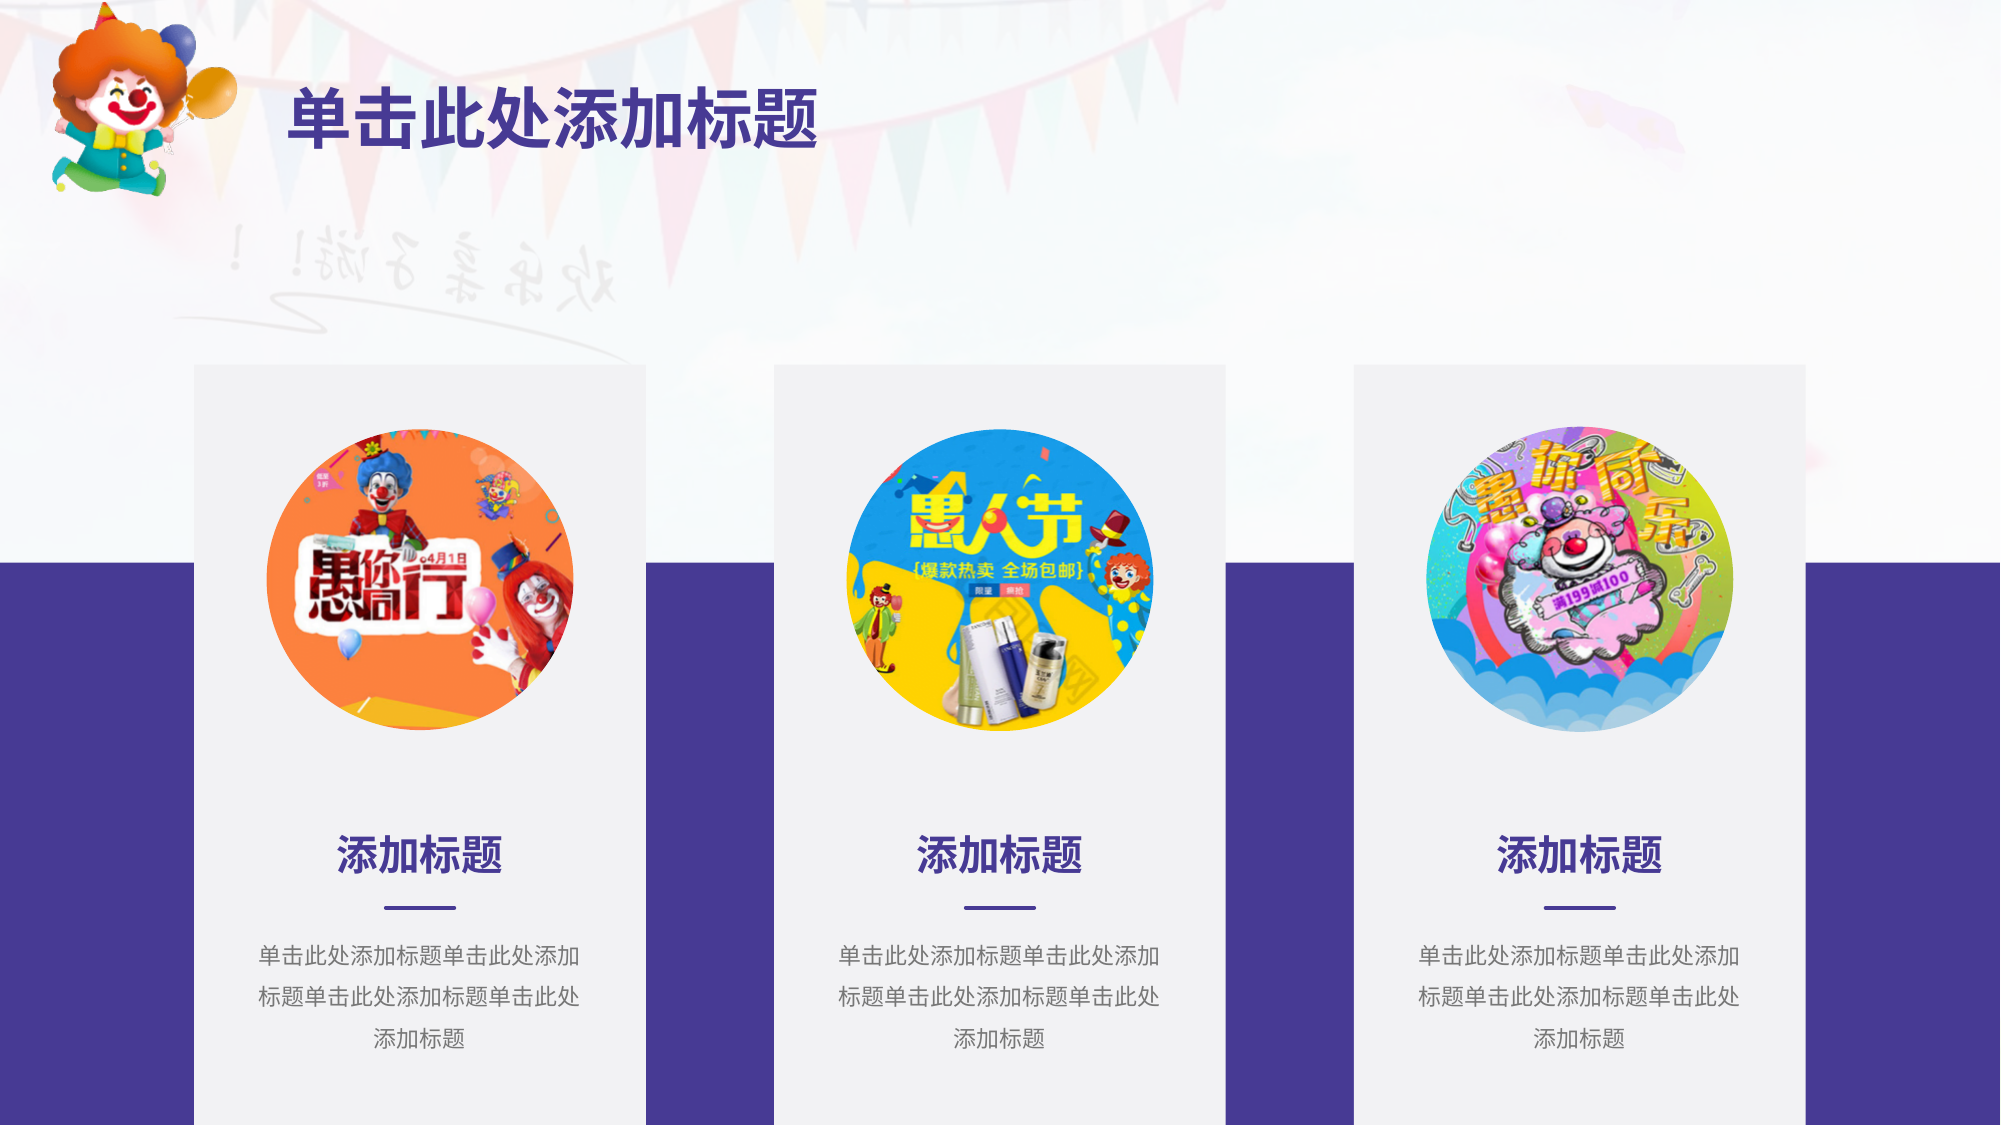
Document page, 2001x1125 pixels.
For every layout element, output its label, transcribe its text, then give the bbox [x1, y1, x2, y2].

text_box [1227, 561, 1353, 1125]
text_box [647, 561, 773, 1125]
picture [41, 0, 246, 201]
text_box [1807, 561, 2000, 1125]
picture [846, 429, 1154, 732]
text_box [0, 561, 193, 1125]
picture [266, 429, 574, 731]
text_box [773, 364, 1227, 1125]
title 单击此处添加标题 [271, 77, 1196, 166]
text_box [193, 364, 647, 1125]
text_box [1353, 364, 1807, 1125]
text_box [1411, 828, 1749, 1049]
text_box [831, 828, 1169, 1049]
picture [1426, 426, 1734, 732]
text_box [251, 828, 589, 1049]
